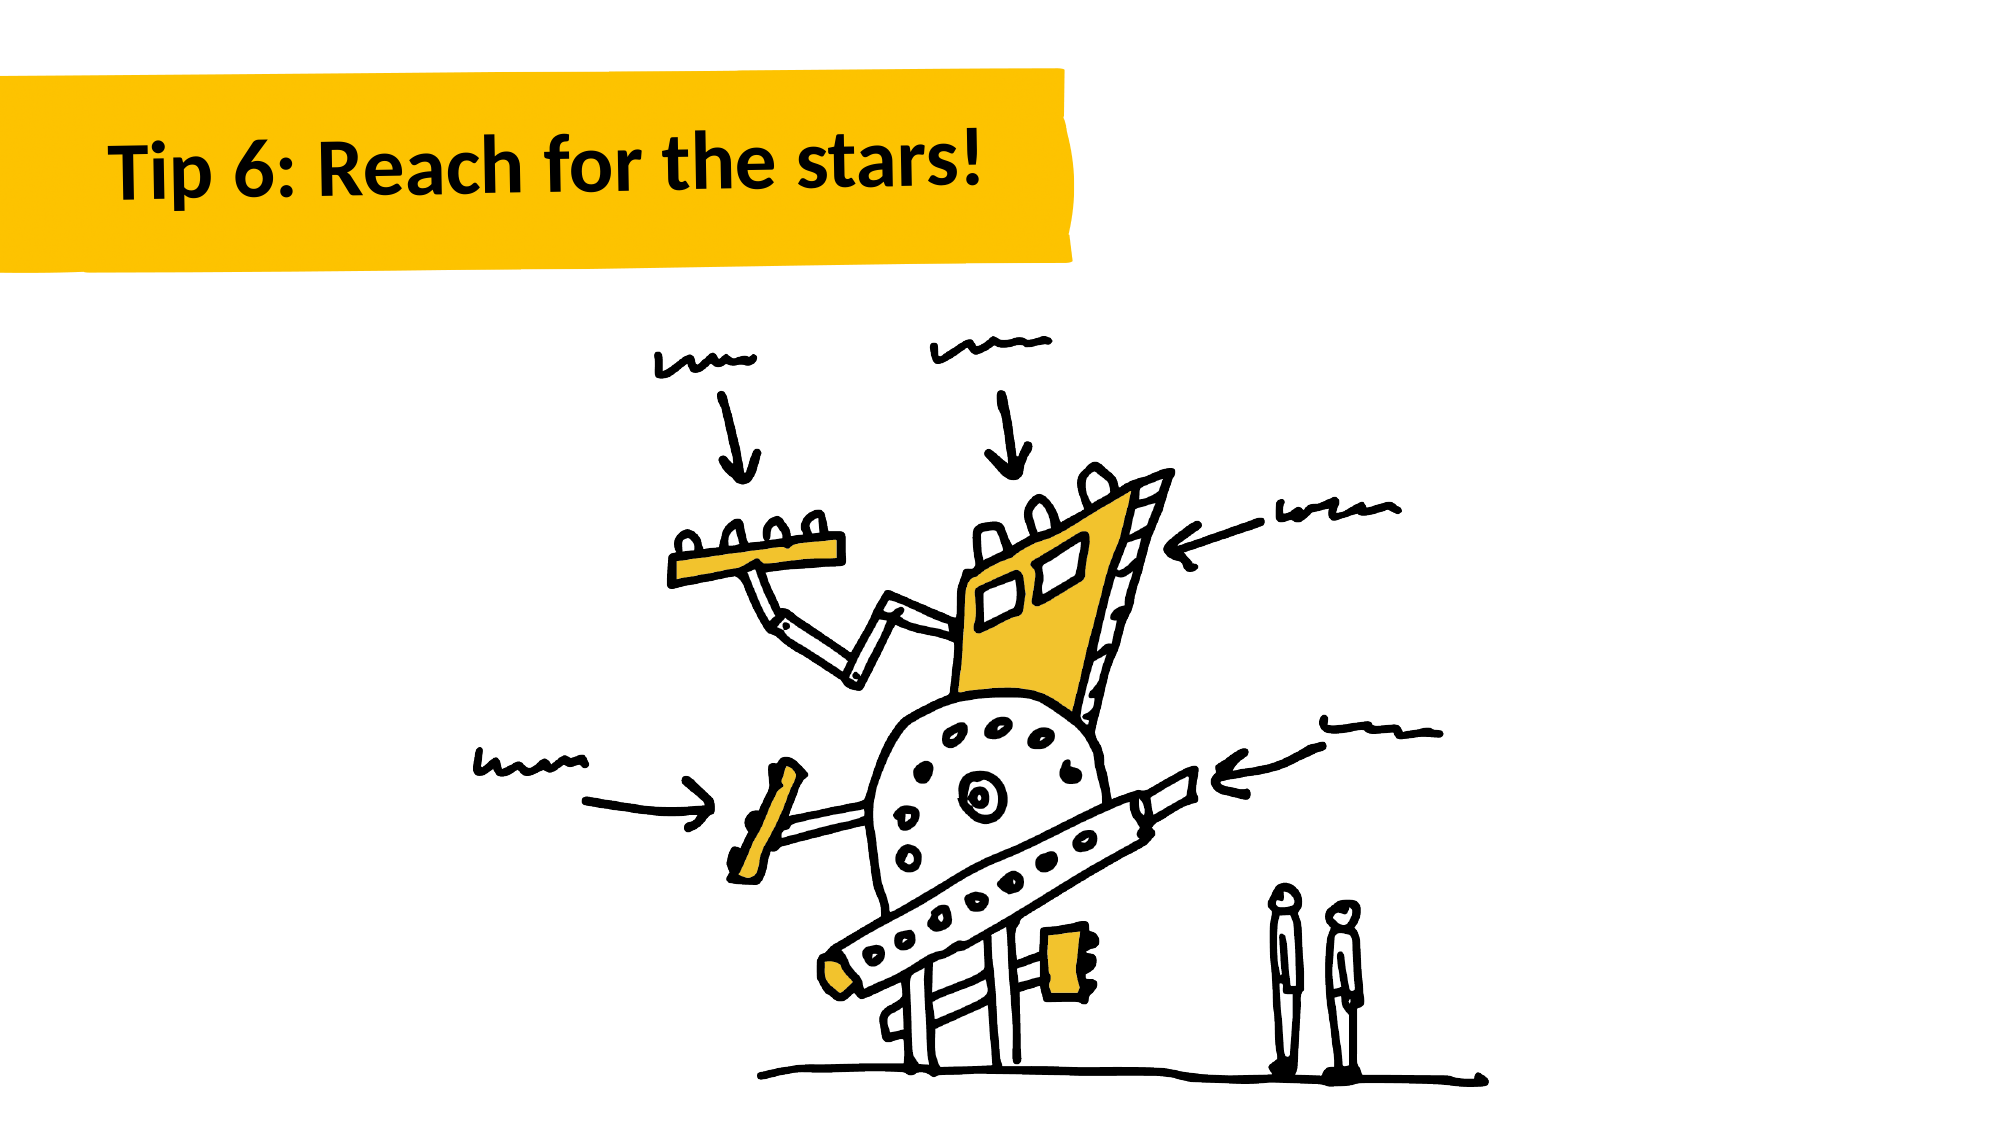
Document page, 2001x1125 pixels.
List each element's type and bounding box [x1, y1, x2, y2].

picture [473, 336, 1489, 1087]
picture [0, 60, 1082, 277]
